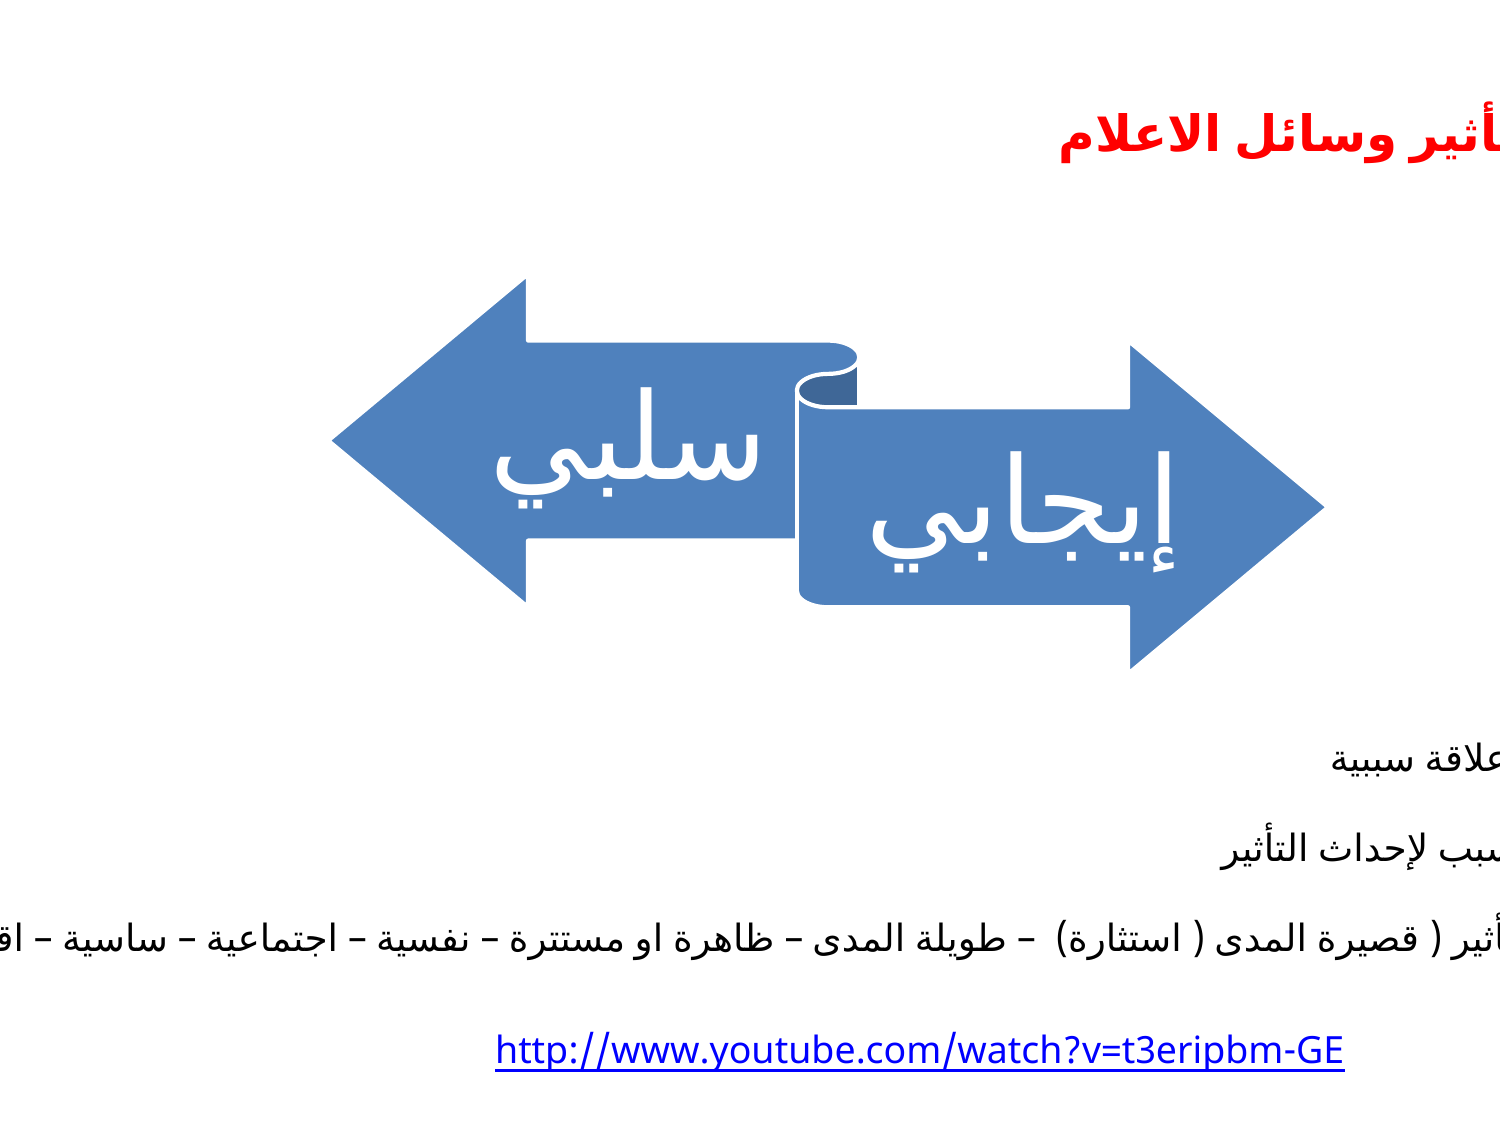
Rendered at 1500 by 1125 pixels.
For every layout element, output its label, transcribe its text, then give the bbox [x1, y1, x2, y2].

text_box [327, 140, 1329, 808]
text_box علاقة سببية سبب لإحداث التأثير تأثير ( قصيرة المدى ( استثارة) – طويلة المدى – ظاهرة او مستترة – نفسية – اجتماعية – ساسية – اقتصادية [0, 726, 1500, 967]
text_box تأثير وسائل الاعلام [1030, 93, 1500, 169]
text_box http://www.youtube.com/watch?v=t3eripbm-GE [269, 1018, 1360, 1125]
